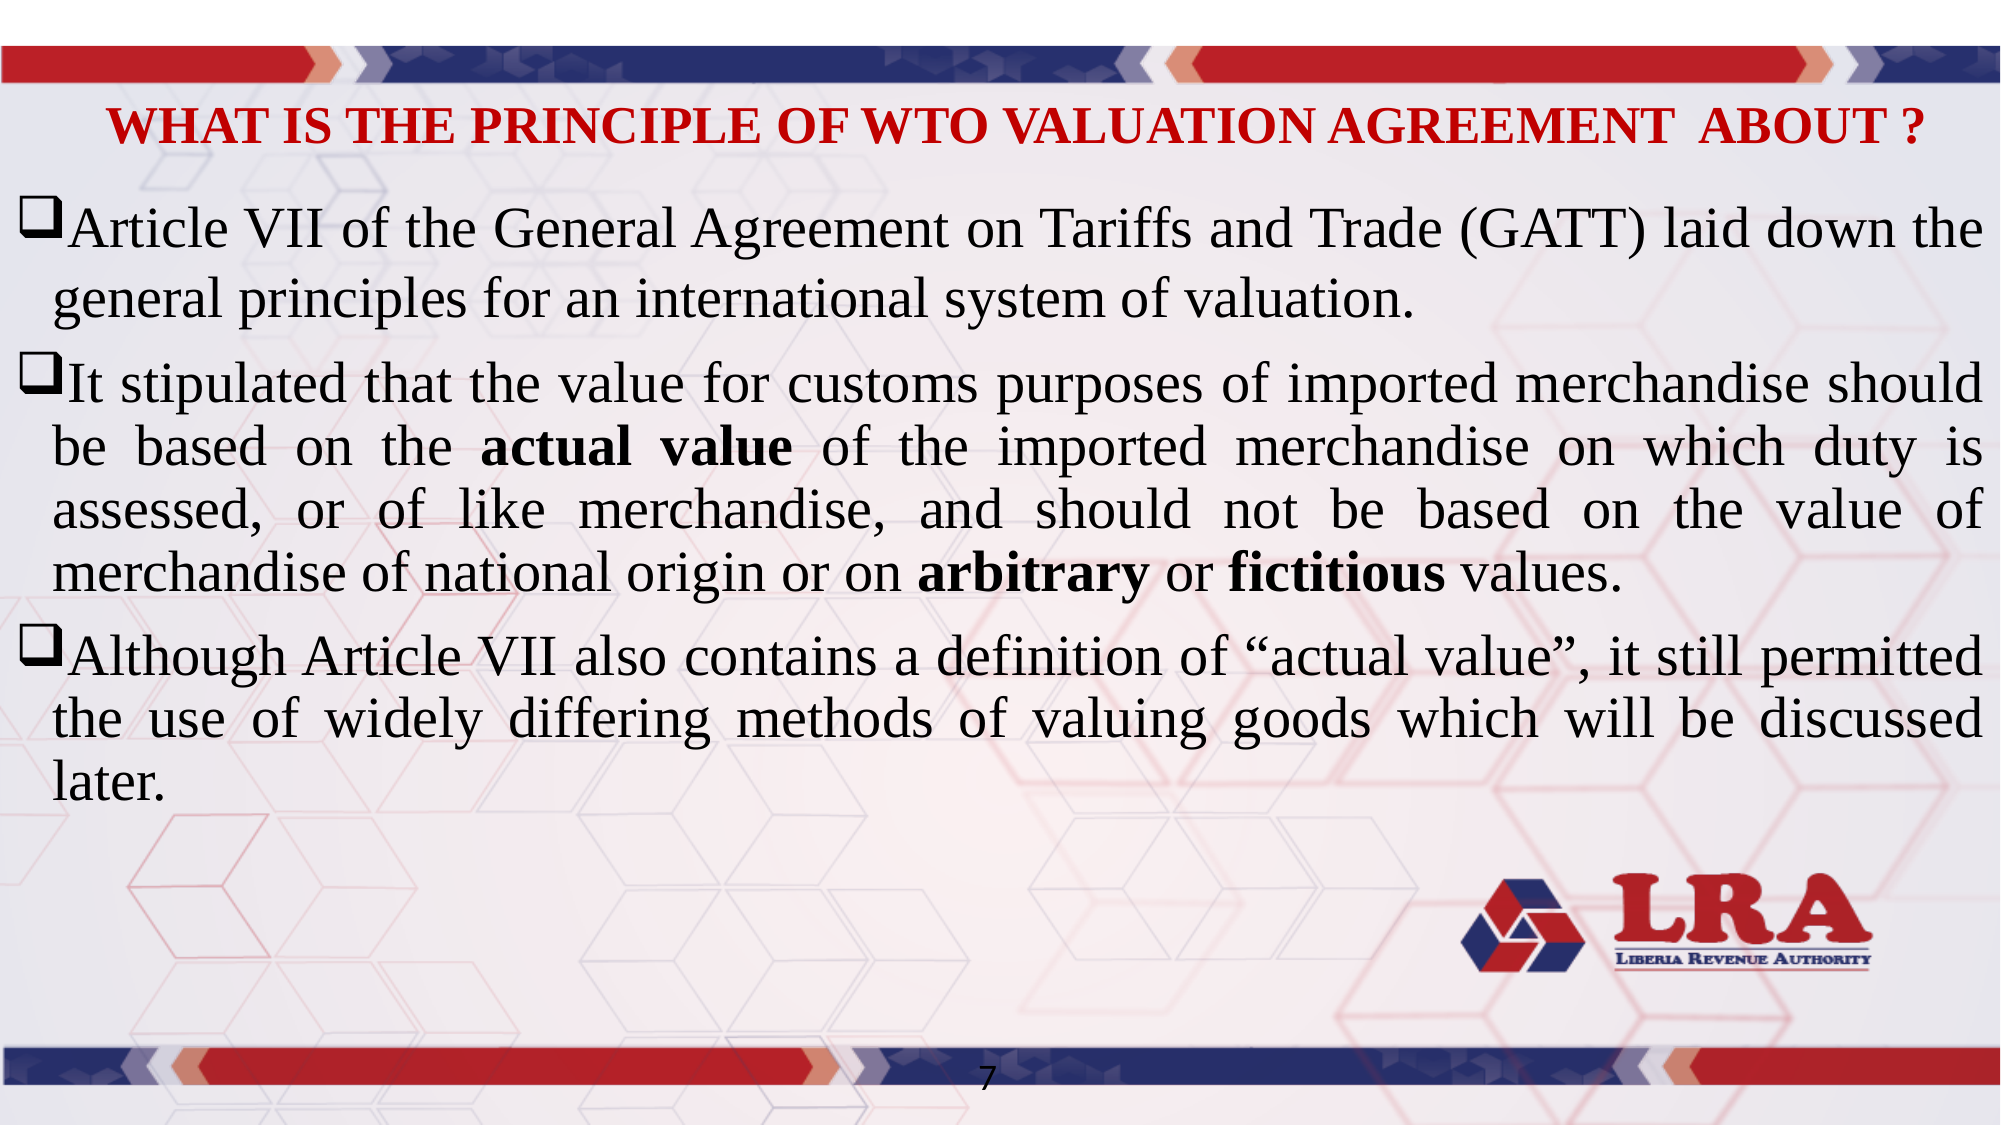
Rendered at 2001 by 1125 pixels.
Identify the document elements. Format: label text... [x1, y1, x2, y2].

picture [0, 0, 2001, 1125]
list Article VII of the General Agreement on Tariffs and Trade (GATT) laid down the general principles for an international system of valuation. It stipulated that the value for customs purposes of imported merchandise should be based on the actual value of the imported merchandise on which duty is assessed, or of like merchandise, and should not be based on the value of merchandise of national origin or on arbitrary or fictitious values. Although Article VII also contains a definition of “actual value”, it still permitted the use of widely differing methods of valuing goods which will be discussed later. [0, 189, 2000, 1014]
title WHAT IS THE PRINCIPLE OF WTO VALUATION AGREEMENT ABOUT ? [47, 63, 2000, 189]
text_box 7 [963, 1045, 1044, 1106]
